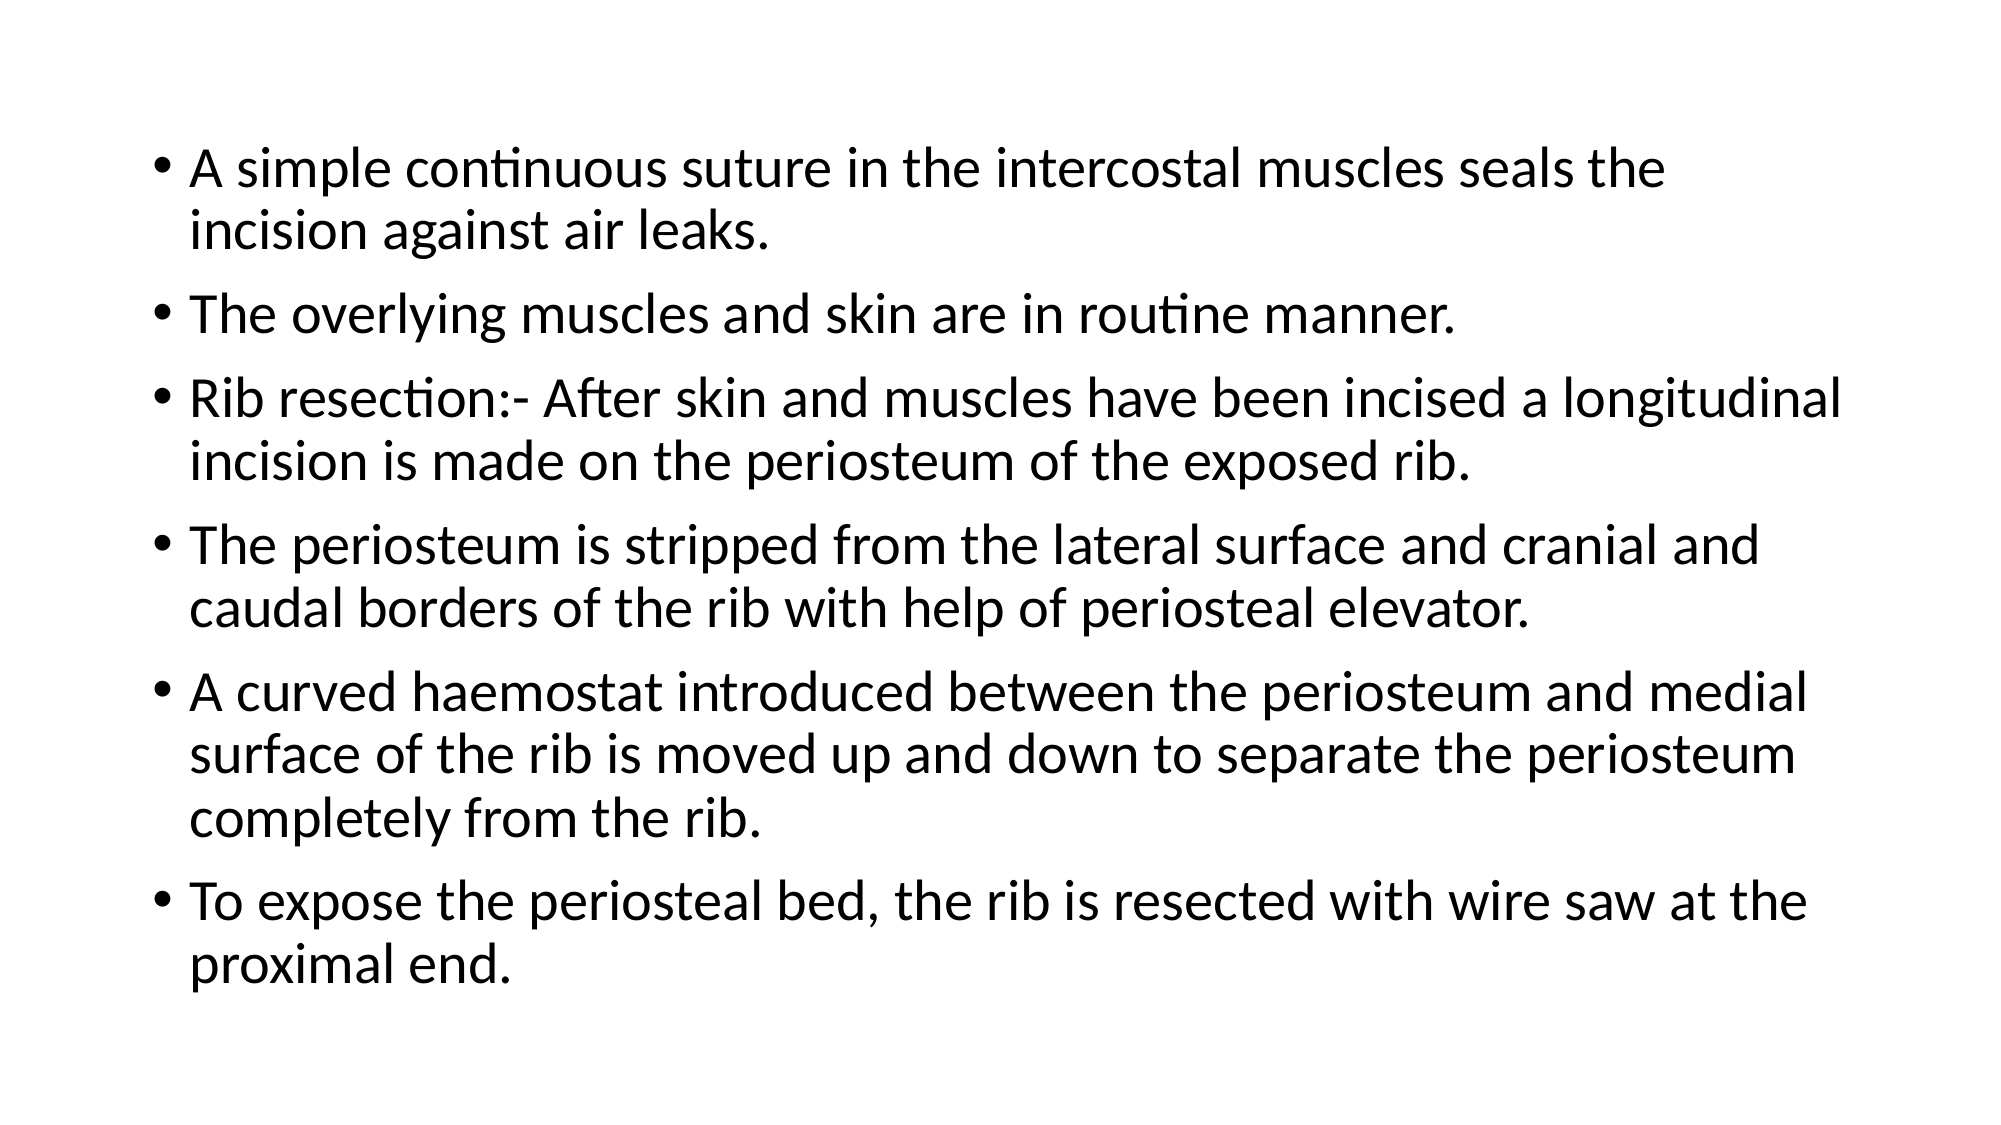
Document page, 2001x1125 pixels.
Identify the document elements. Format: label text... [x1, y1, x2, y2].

list A simple continuous suture in the intercostal muscles seals the incision against air leaks. The overlying muscles and skin are in routine manner. Rib resection:- After skin and muscles have been incised a longitudinal incision is made on the periosteum of the exposed rib. The periosteum is stripped from the lateral surface and cranial and caudal borders of the rib with help of periosteal elevator. A curved haemostat introduced between the periosteum and medial surface of the rib is moved up and down to separate the periosteum completely from the rib. To expose the periosteal bed, the rib is resected with wire saw at the proximal end. [137, 129, 1863, 1014]
